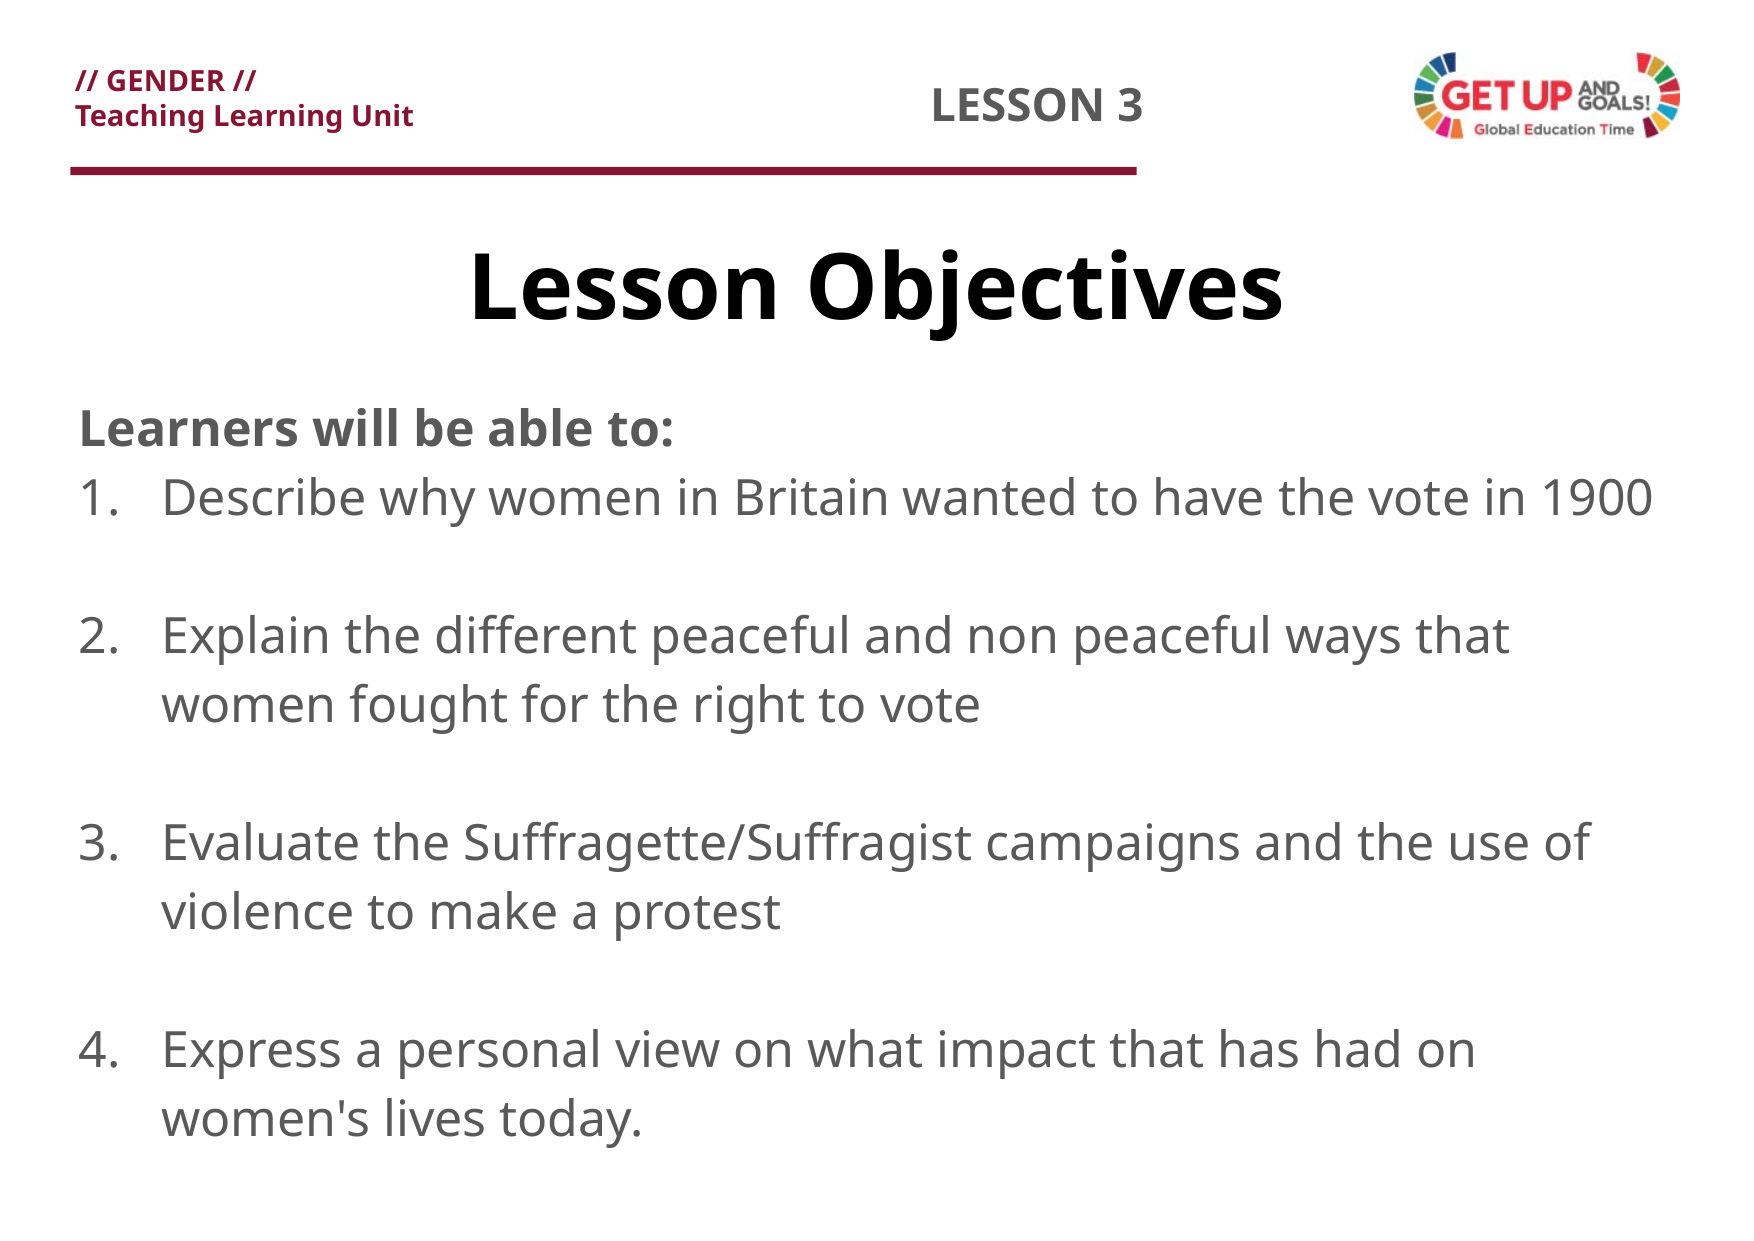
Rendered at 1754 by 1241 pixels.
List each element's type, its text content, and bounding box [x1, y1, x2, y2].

title Lesson Objectives [59, 209, 1695, 348]
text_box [59, 47, 1680, 176]
list Learners will be able to: Describe why women in Britain wanted to have the vote in 1900 Explain the different peaceful and non peaceful ways that women fought for the right to vote Evaluate the Suffragette/Suffragist campaigns and the use of violence to make a protest Express a personal view on what impact that has had on women's lives today. [59, 368, 1695, 1193]
